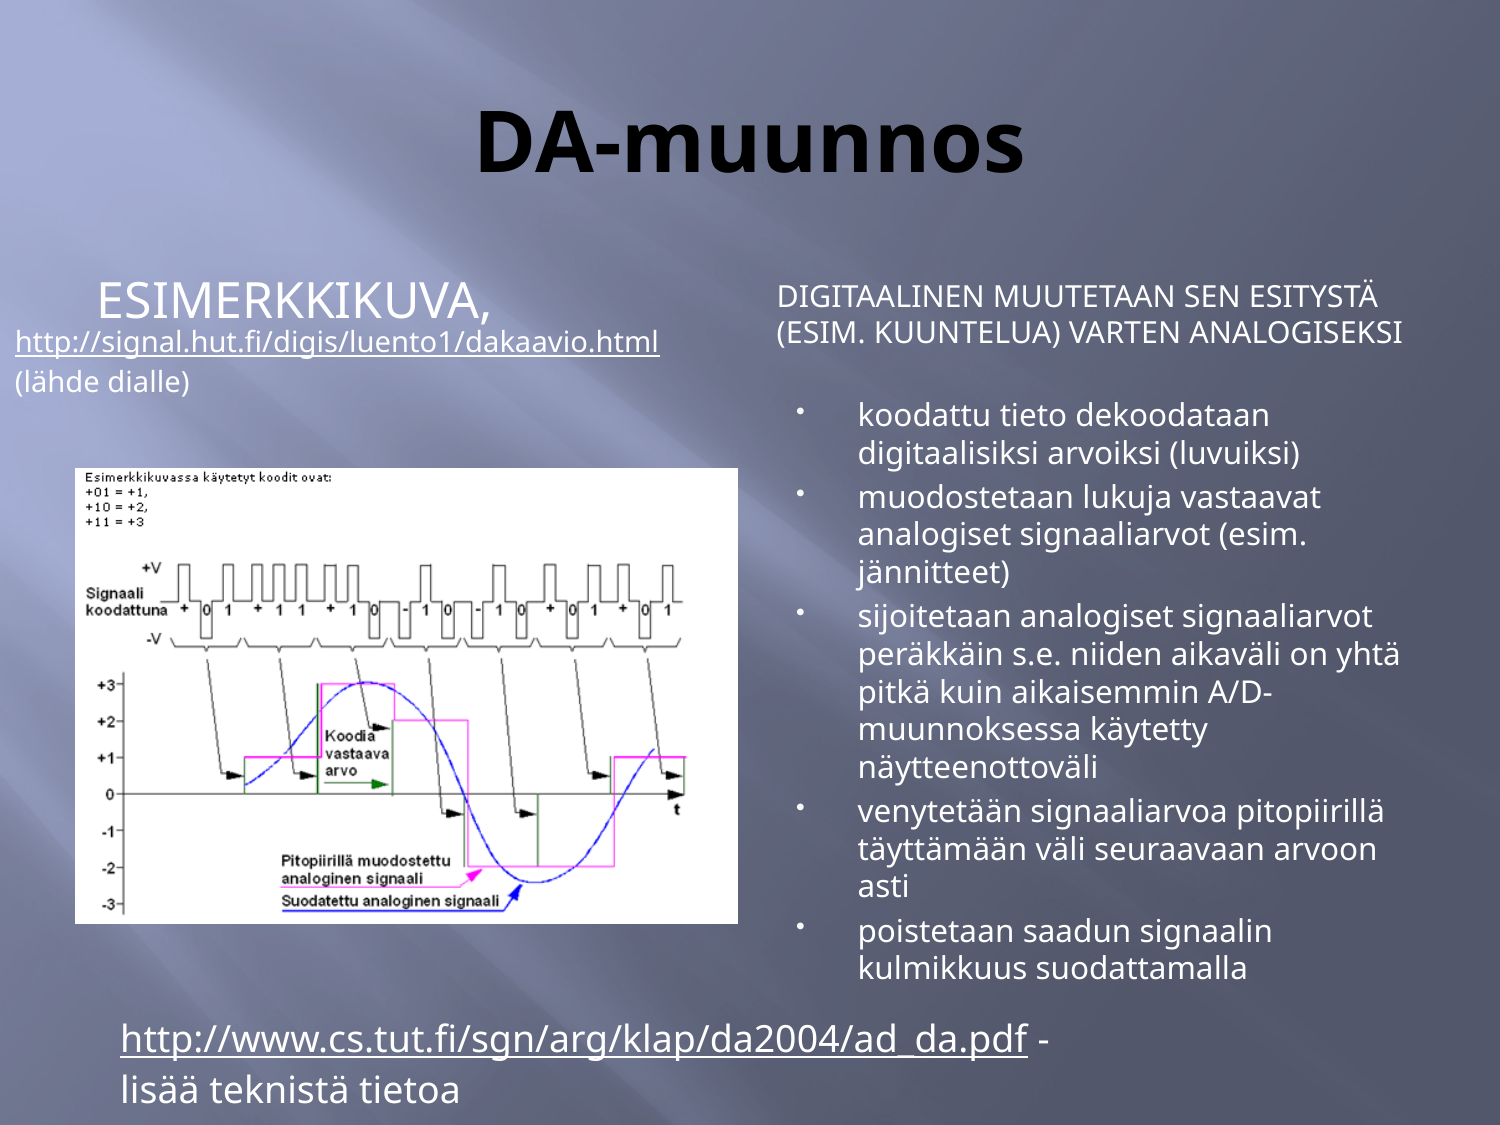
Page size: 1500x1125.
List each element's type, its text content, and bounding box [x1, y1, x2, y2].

title DA-muunnos [75, 44, 1425, 233]
list Esimerkkikuva, [82, 281, 745, 316]
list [74, 468, 738, 925]
text_box http://www.cs.tut.fi/sgn/arg/klap/da2004/ad_da.pdf - lisää teknistä tietoa [105, 1007, 1149, 1119]
text_box http://signal.hut.fi/digis/luento1/dakaavio.html (lähde dialle) [0, 316, 750, 406]
list koodattu tieto dekoodataan digitaalisiksi arvoiksi (luvuiksi) muodostetaan lukuja vastaavat analogiset signaaliarvot (esim. jännitteet) sijoitetaan analogiset signaaliarvot peräkkäin s.e. niiden aikaväli on yhtä pitkä kuin aikaisemmin A/D-muunnoksessa käytetty näytteenottoväli venytetään signaaliarvoa pitopiirillä täyttämään väli seuraavaan arvoon asti poistetaan saadun signaalin kulmikkuus suodattamalla [761, 387, 1425, 1005]
list Digitaalinen muutetaan sen esitystä (esim. kuuntelua) varten analogiseksi [761, 251, 1425, 375]
